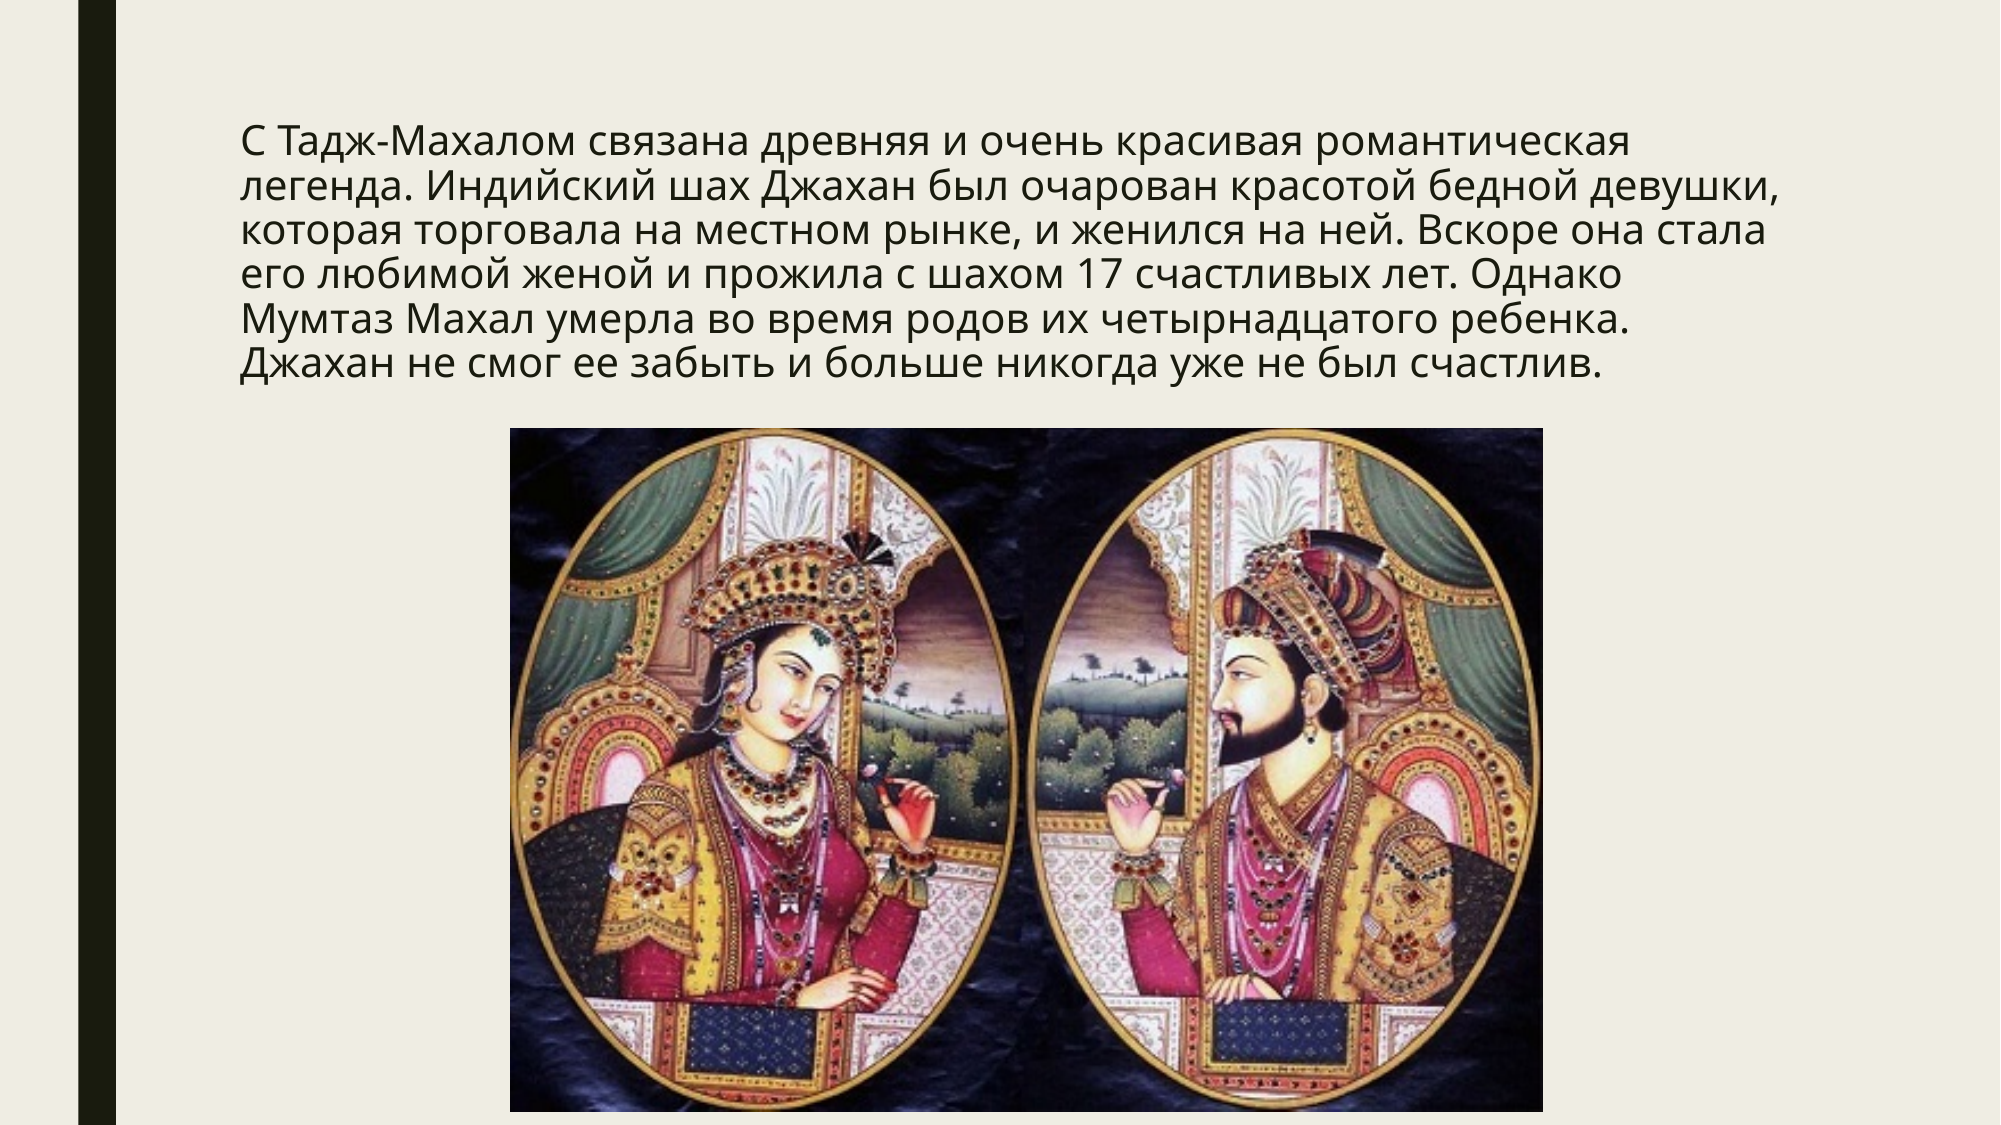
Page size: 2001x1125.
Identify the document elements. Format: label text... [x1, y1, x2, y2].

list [510, 428, 1543, 1112]
title С Тадж-Махалом связана древняя и очень красивая романтическая легенда. Индийский шах Джахан был очарован красотой бедной девушки, которая торговала на местном рынке, и женился на ней. Вскоре она стала его любимой женой и прожила с шахом 17 счастливых лет. Однако Мумтаз Махал умерла во время родов их четырнадцатого ребенка. Джахан не смог ее забыть и больше никогда уже не был счастлив. [225, 112, 1800, 429]
